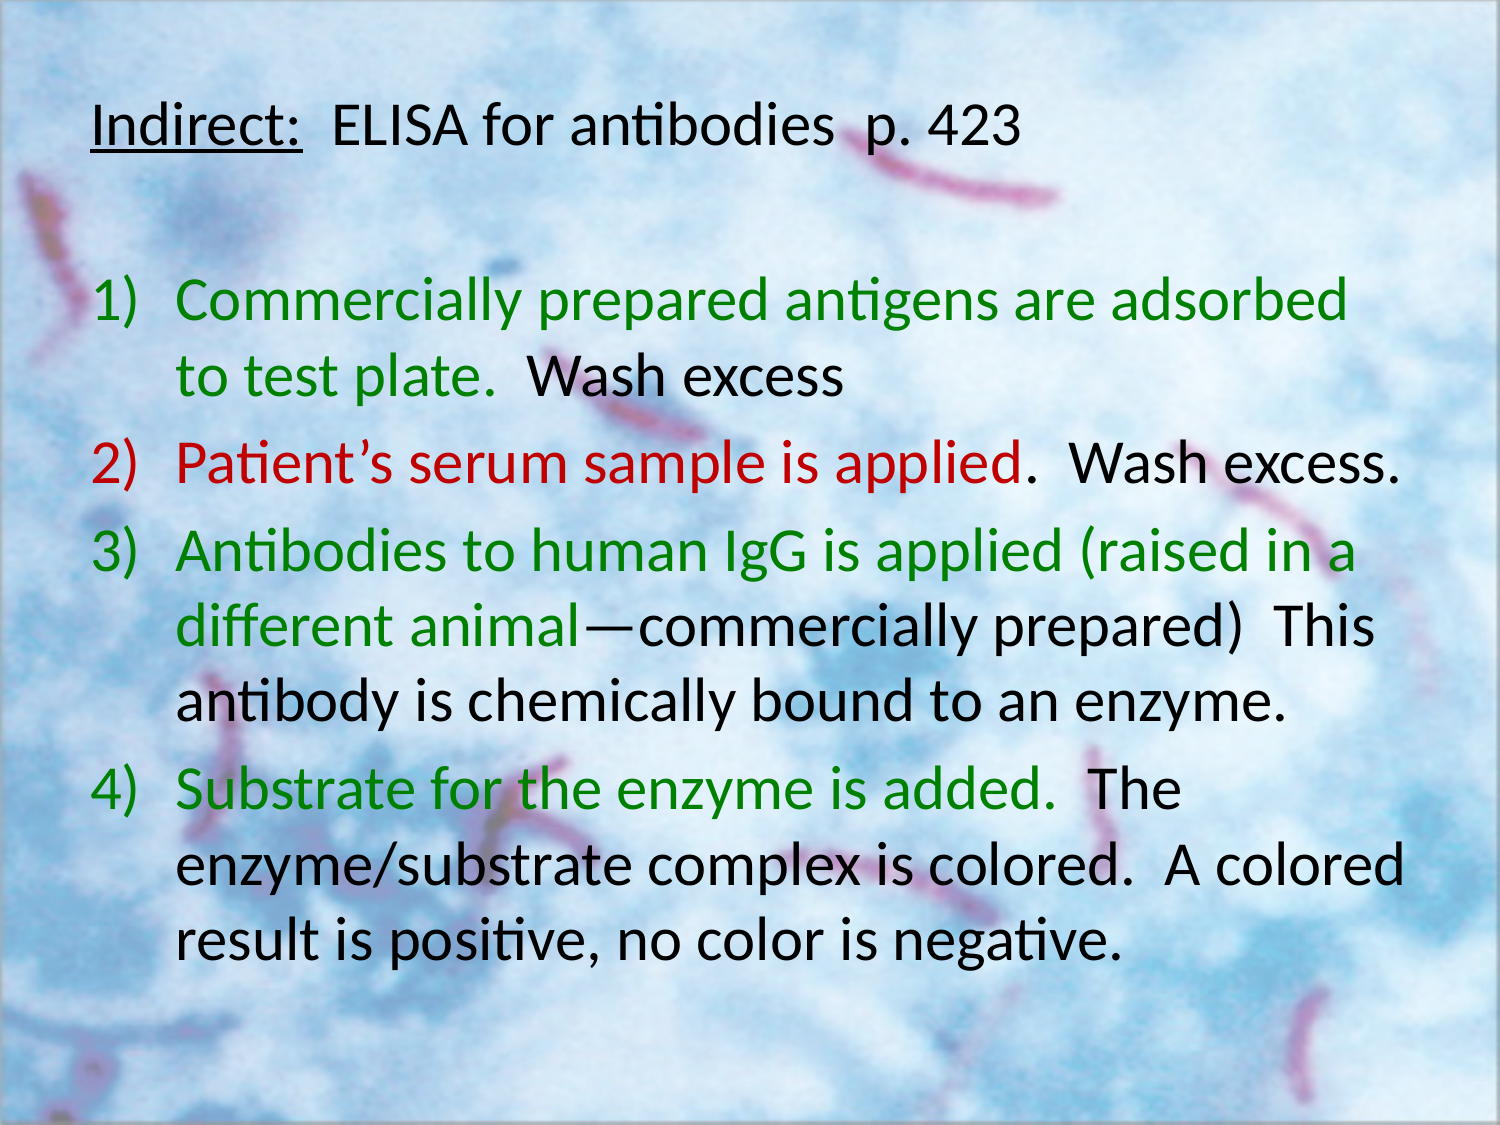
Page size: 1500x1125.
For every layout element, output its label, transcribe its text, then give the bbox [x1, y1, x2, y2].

list Indirect: ELISA for antibodies p. 423 Commercially prepared antigens are adsorbed to test plate. Wash excess Patient’s serum sample is applied. Wash excess. Antibodies to human IgG is applied (raised in a different animal—commercially prepared) This antibody is chemically bound to an enzyme. Substrate for the enzyme is added. The enzyme/substrate complex is colored. A colored result is positive, no color is negative. [75, 75, 1425, 1005]
